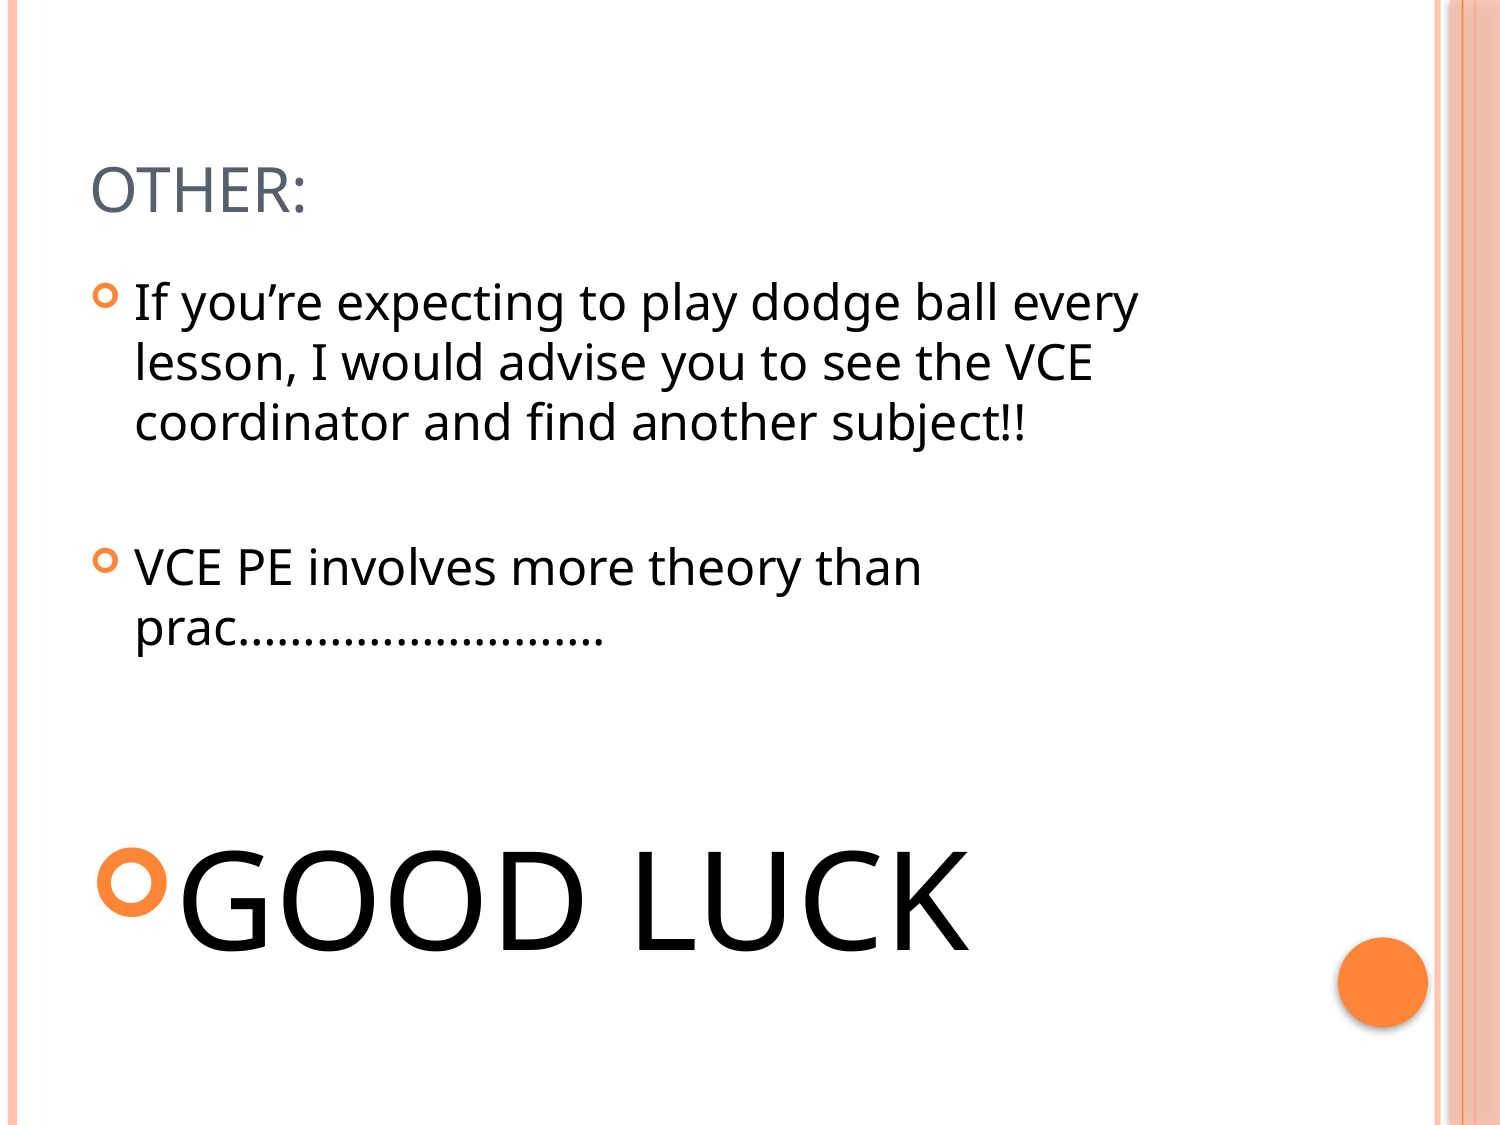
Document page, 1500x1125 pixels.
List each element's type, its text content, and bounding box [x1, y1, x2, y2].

list If you’re expecting to play dodge ball every lesson, I would advise you to see the VCE coordinator and find another subject!! VCE PE involves more theory than prac………………………. GOOD LUCK [75, 262, 1300, 1062]
title OTHER: [75, 45, 1300, 233]
